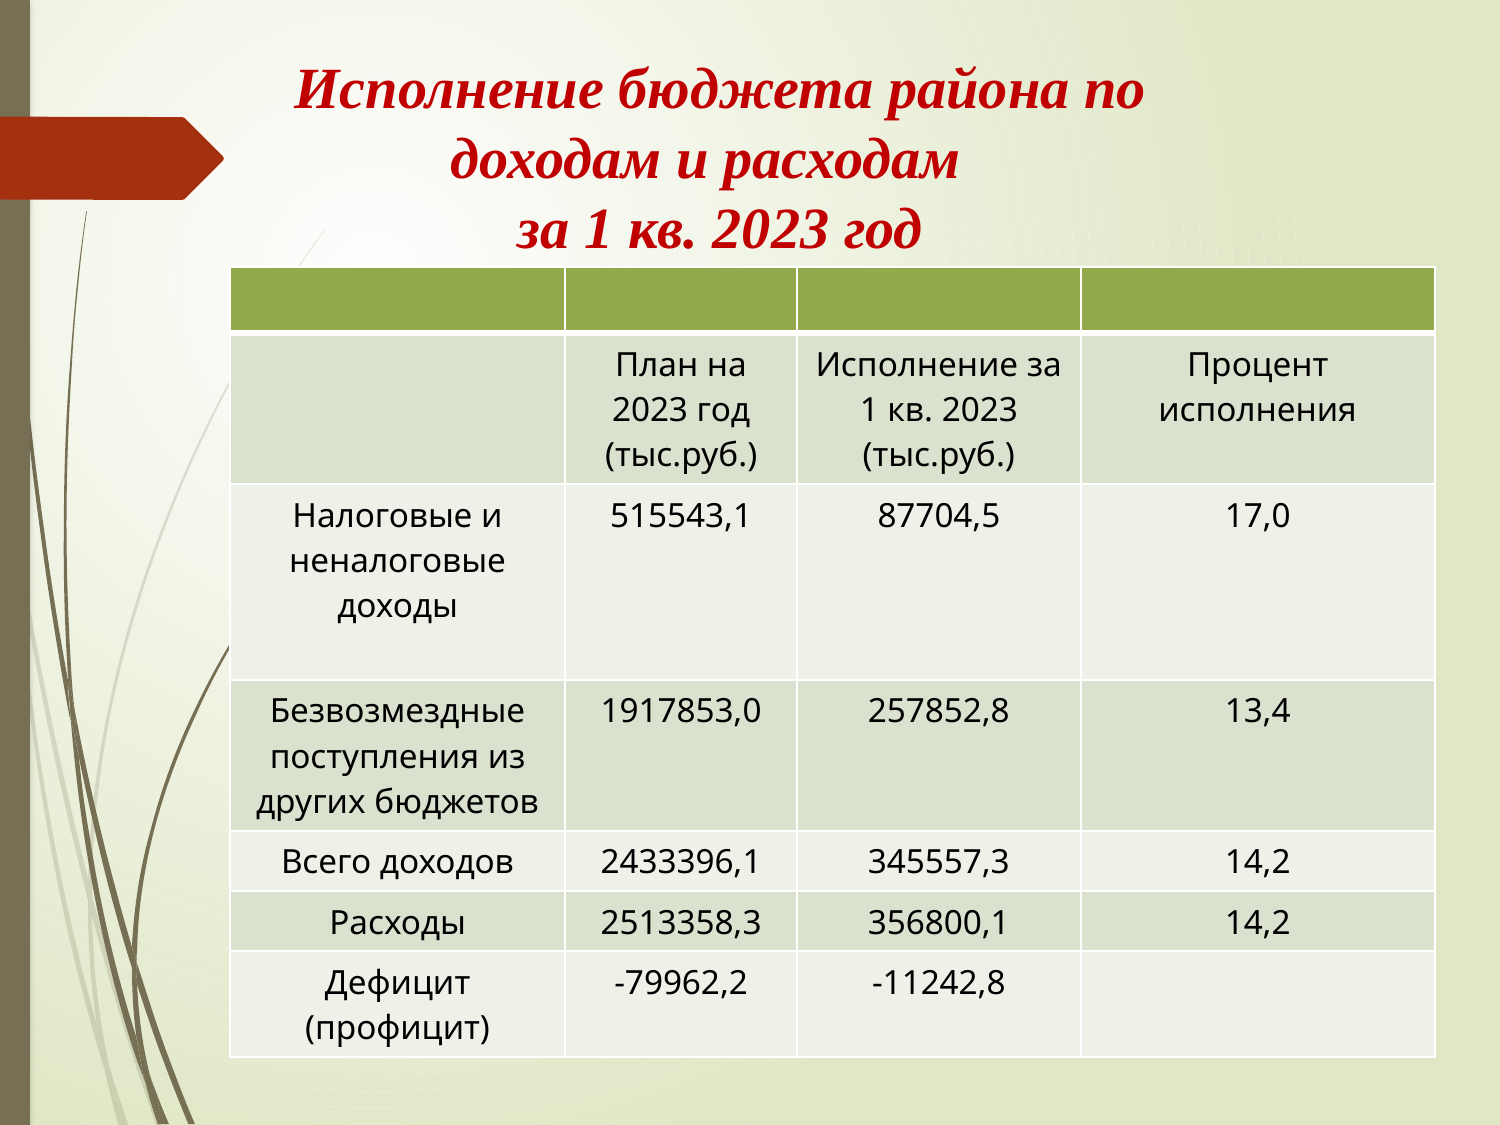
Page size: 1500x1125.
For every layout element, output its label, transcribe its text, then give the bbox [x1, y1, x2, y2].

table_cell 2513358,3 [566, 892, 796, 950]
title Исполнение бюджета района по доходам и расходам за 1 кв. 2023 год [206, 42, 1235, 386]
table_cell Процент исполнения [1082, 336, 1434, 483]
table_cell Исполнение за 1 кв. 2023 (тыс.руб.) [798, 336, 1080, 483]
table_header [566, 268, 796, 330]
table_cell [1082, 952, 1434, 1056]
table_cell 13,4 [1082, 681, 1434, 830]
table_cell 1917853,0 [566, 681, 796, 830]
table_cell План на 2023 год (тыс.руб.) [566, 336, 796, 483]
table_cell -11242,8 [798, 952, 1080, 1056]
table_header [231, 268, 564, 330]
table_cell 2433396,1 [566, 832, 796, 890]
table_cell 345557,3 [798, 832, 1080, 890]
table_cell Налоговые и неналоговые доходы [231, 485, 564, 679]
table_cell 14,2 [1082, 832, 1434, 890]
table_cell 257852,8 [798, 681, 1080, 830]
table_cell 515543,1 [566, 485, 796, 679]
table_cell Расходы [231, 892, 564, 950]
table_header [798, 268, 1080, 330]
table_cell 87704,5 [798, 485, 1080, 679]
table_header [1082, 268, 1434, 330]
table_cell Дефицит (профицит) [231, 952, 564, 1056]
table_cell 356800,1 [798, 892, 1080, 950]
table_cell 14,2 [1082, 892, 1434, 950]
table_cell -79962,2 [566, 952, 796, 1056]
table_cell 17,0 [1082, 485, 1434, 679]
table_cell Всего доходов [231, 832, 564, 890]
table_cell [231, 336, 564, 483]
table_cell Безвозмездные поступления из других бюджетов [231, 681, 564, 830]
